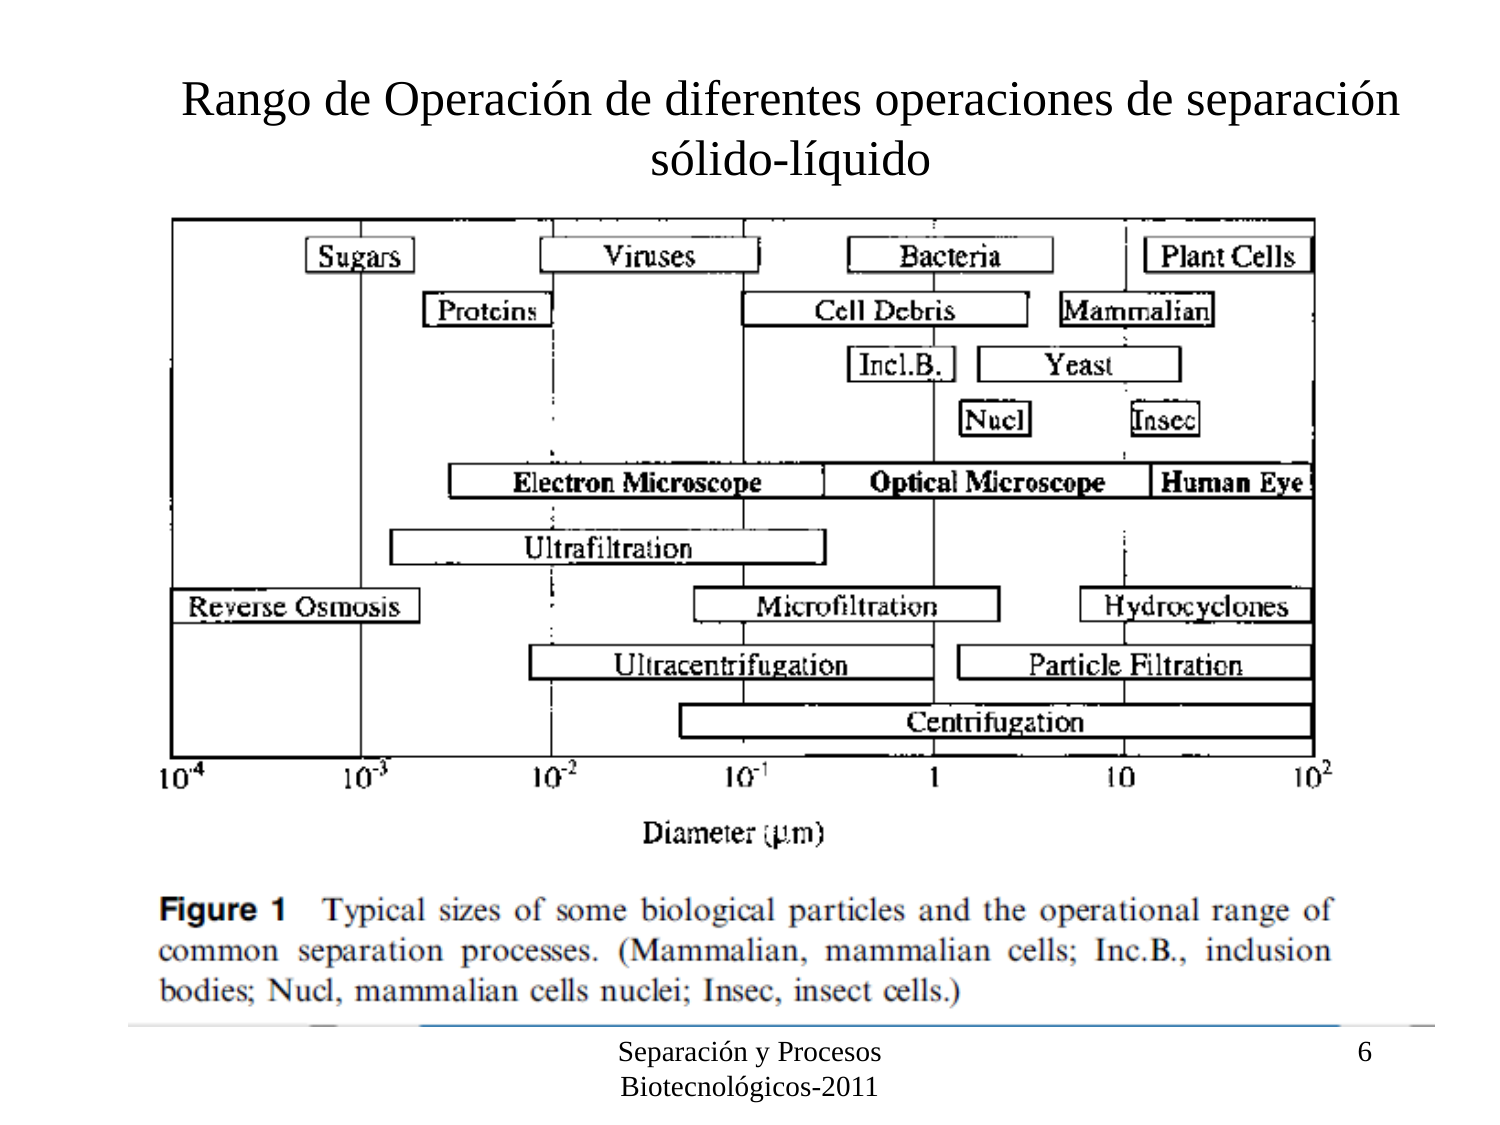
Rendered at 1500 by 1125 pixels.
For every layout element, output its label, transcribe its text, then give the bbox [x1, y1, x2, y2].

text_box Rango de Operación de diferentes operaciones de separación sólido-líquido [128, 58, 1454, 194]
footer Separación y Procesos Biotecnológicos-2011 [512, 1036, 988, 1101]
slide_number 6 [1074, 1036, 1388, 1101]
picture [128, 187, 1435, 1027]
